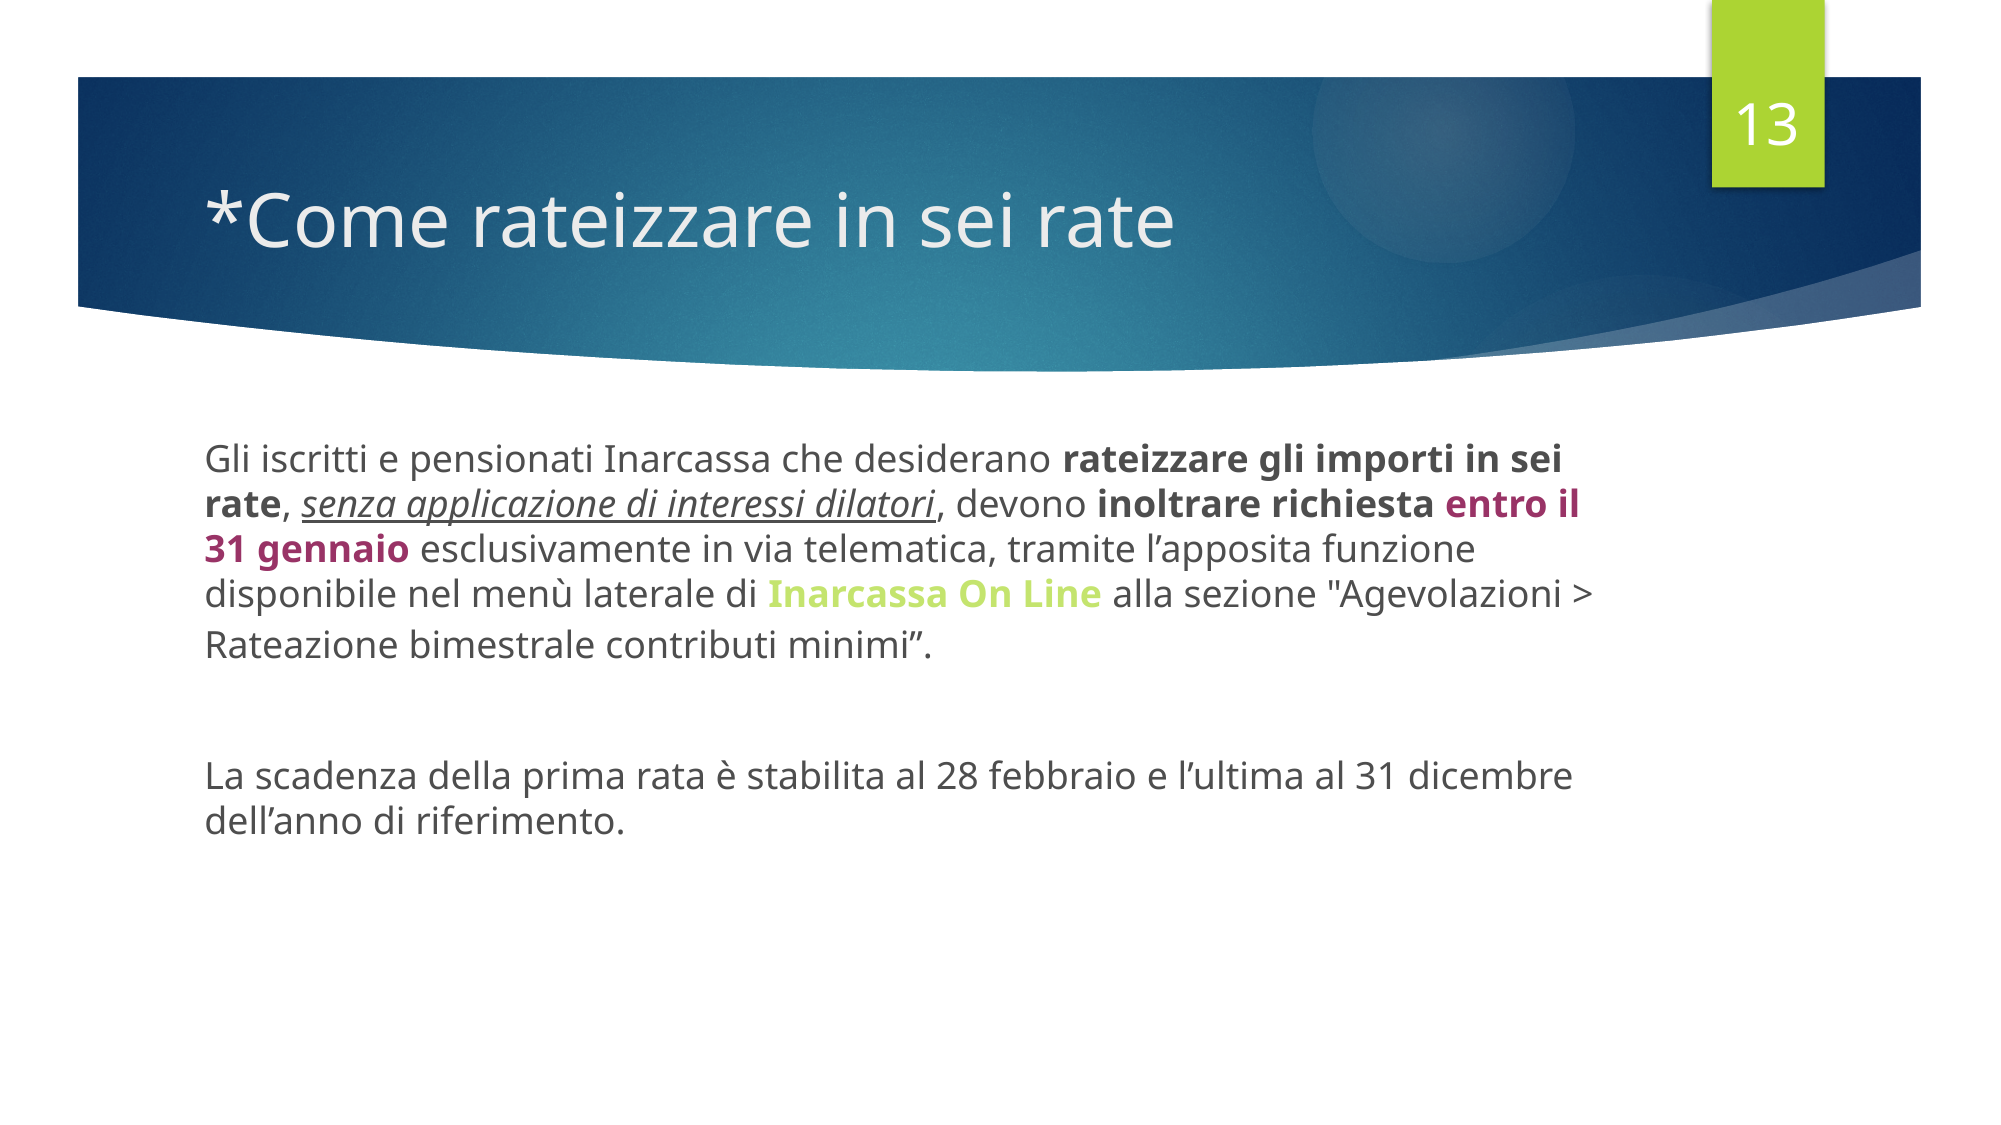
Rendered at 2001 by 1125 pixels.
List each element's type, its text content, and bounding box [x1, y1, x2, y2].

slide_number 13 [1698, 48, 1836, 175]
title *Come rateizzare in sei rate [189, 159, 1627, 276]
list Gli iscritti e pensionati Inarcassa che desiderano rateizzare gli importi in sei rate, senza applicazione di interessi dilatori, devono inoltrare richiesta entro il 31 gennaio esclusivamente in via telematica, tramite l’apposita funzione disponibile nel menù laterale di Inarcassa On Line alla sezione "Agevolazioni > Rateazione bimestrale contributi minimi”. La scadenza della prima rata è stabilita al 28 febbraio e l’ultima al 31 dicembre dell’anno di riferimento. [189, 427, 1627, 988]
